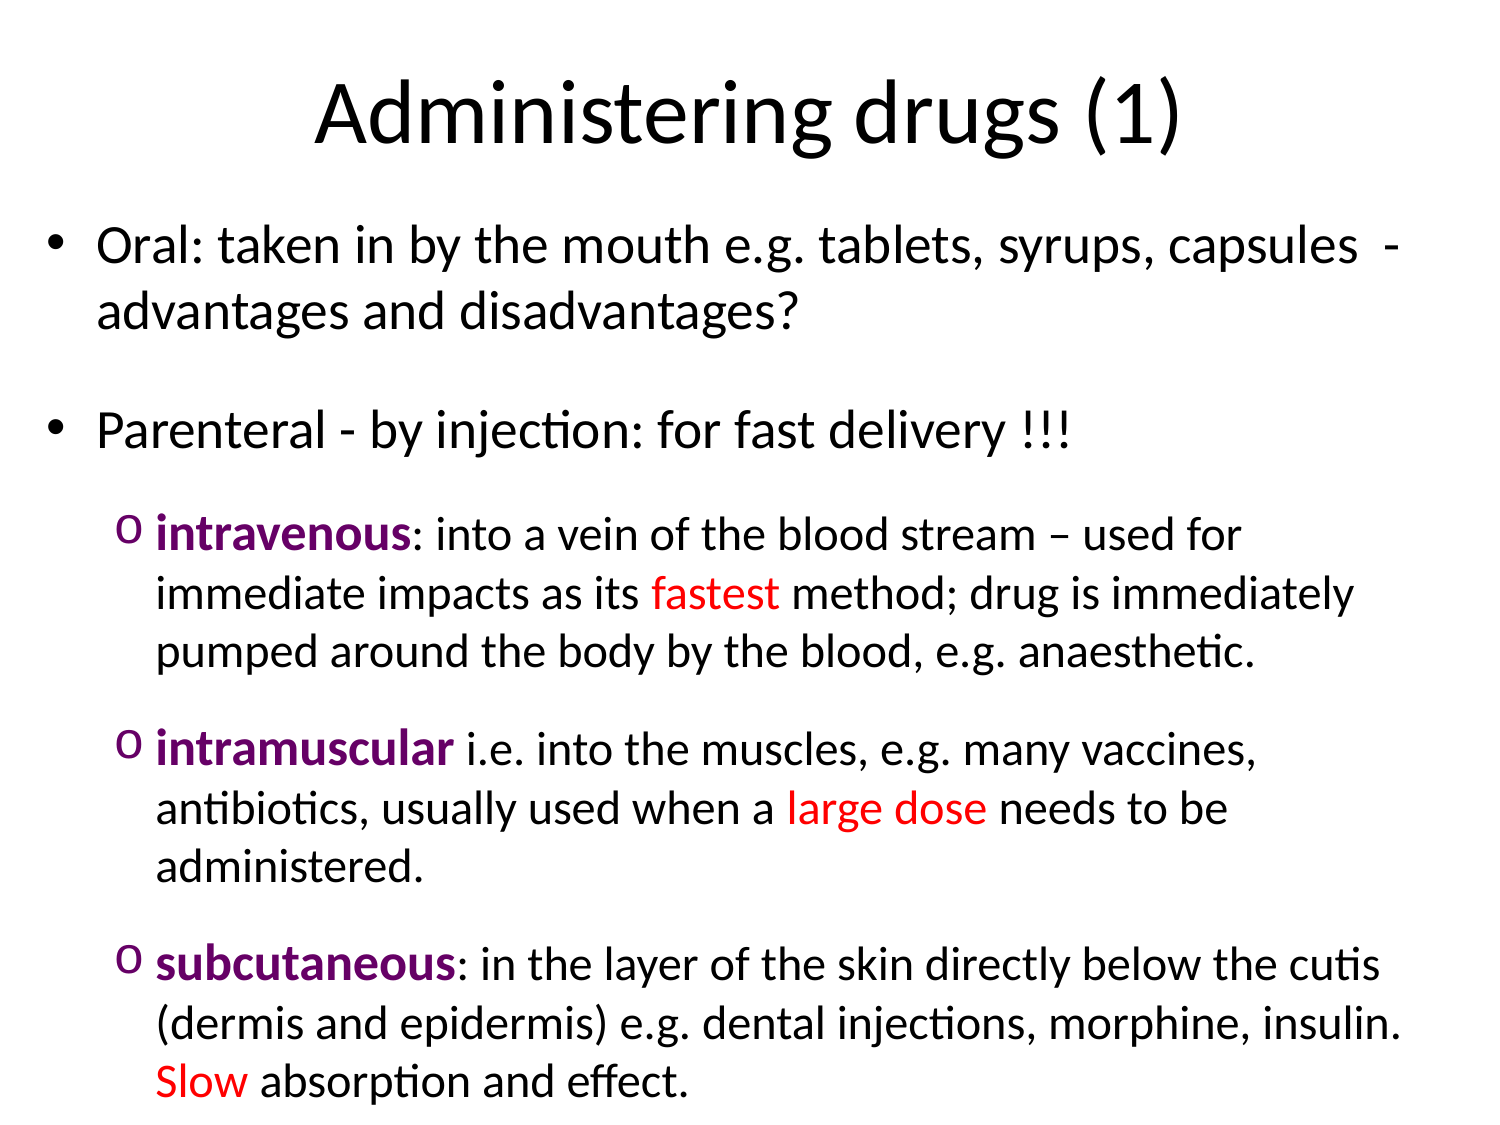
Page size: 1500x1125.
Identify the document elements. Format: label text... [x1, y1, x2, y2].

title Administering drugs (1) [75, 12, 1425, 200]
list Oral: taken in by the mouth e.g. tablets, syrups, capsules - advantages and disadvantages? Parenteral - by injection: for fast delivery !!! intravenous: into a vein of the blood stream – used for immediate impacts as its fastest method; drug is immediately pumped around the body by the blood, e.g. anaesthetic. intramuscular i.e. into the muscles, e.g. many vaccines, antibiotics, usually used when a large dose needs to be administered. subcutaneous: in the layer of the skin directly below the cutis (dermis and epidermis) e.g. dental injections, morphine, insulin. Slow absorption and effect. [31, 200, 1425, 1125]
